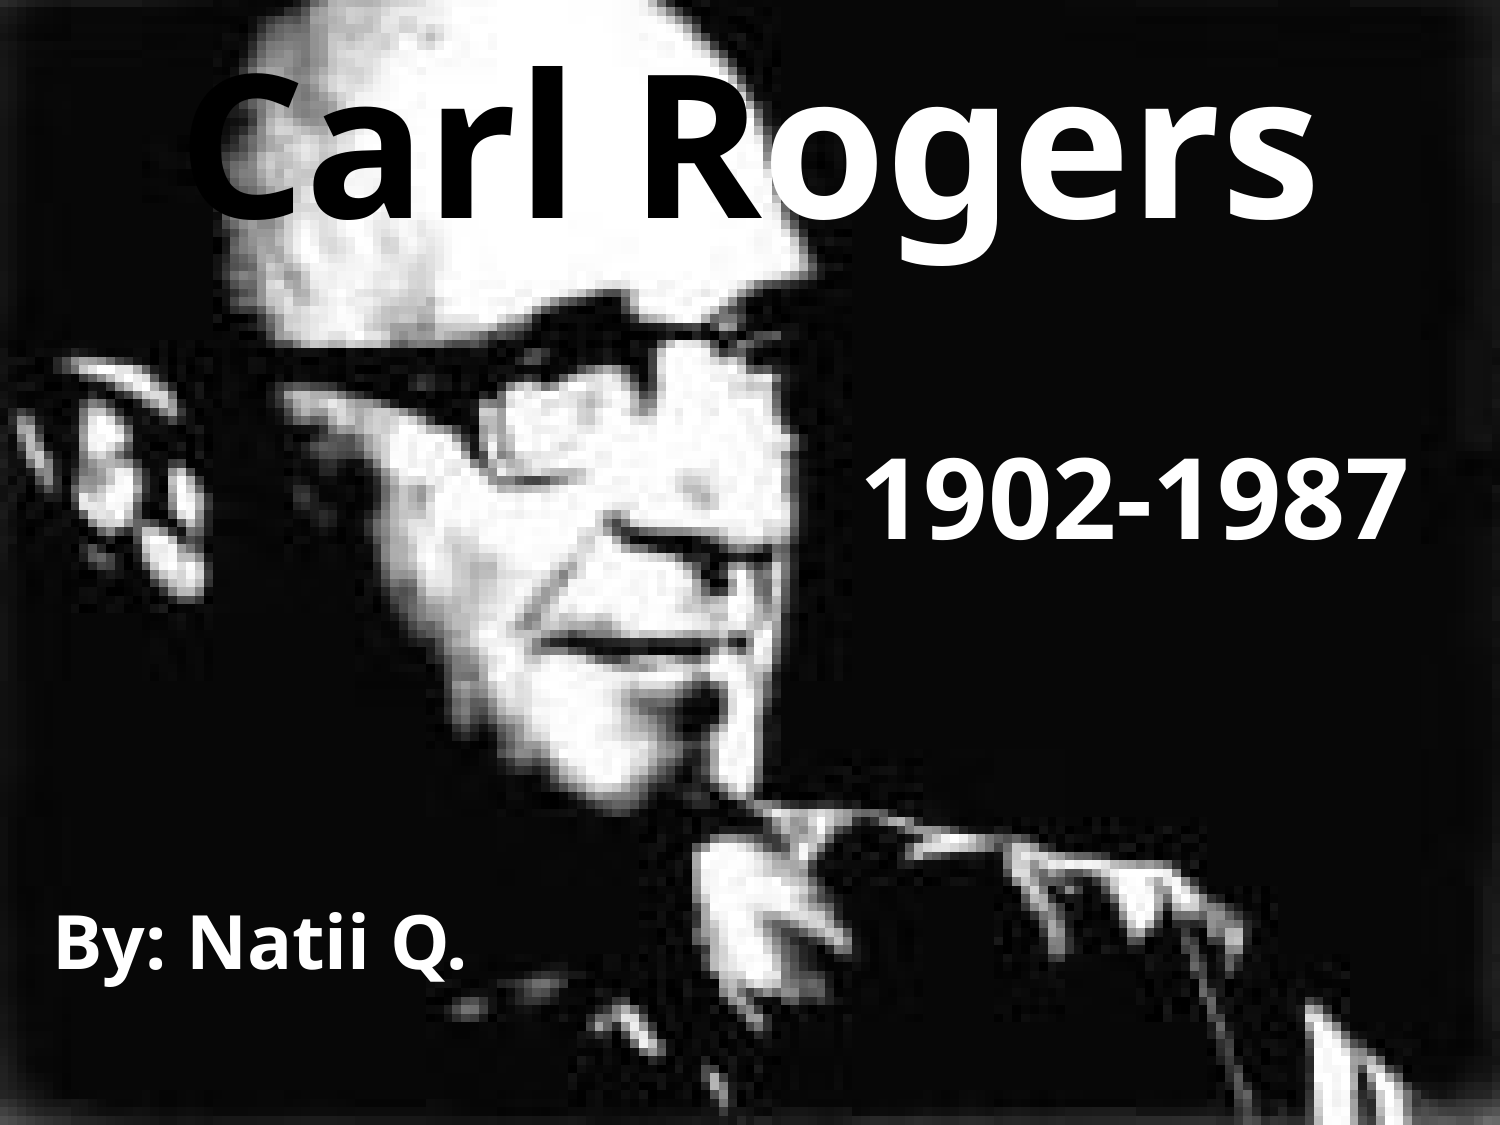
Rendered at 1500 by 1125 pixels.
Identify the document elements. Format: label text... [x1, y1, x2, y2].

title Carl Rogers [75, 45, 1425, 233]
picture [0, 0, 1500, 1125]
text_box By: Natii Q. [37, 887, 513, 993]
list 1902-1987 [75, 262, 1425, 1005]
